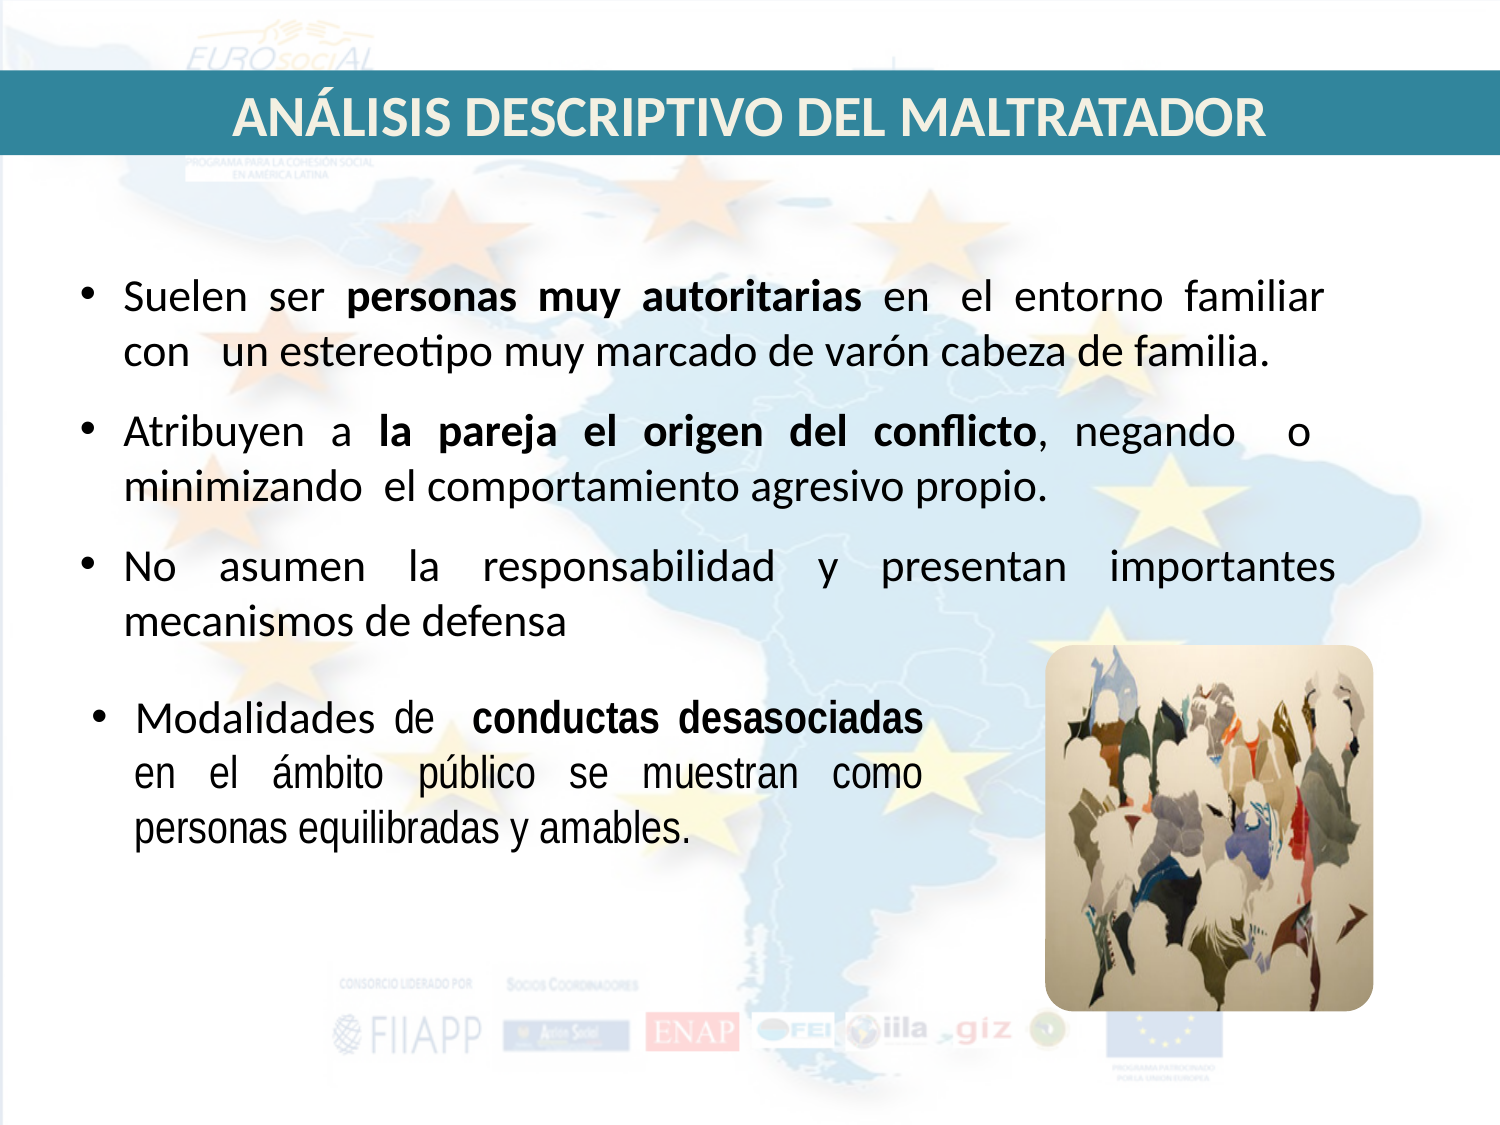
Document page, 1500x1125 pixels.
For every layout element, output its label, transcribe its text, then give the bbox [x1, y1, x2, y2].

text_box Suelen ser personas muy autoritarias en el entorno familiar con un estereotipo muy marcado de varón cabeza de familia. Atribuyen a la pareja el origen del conflicto, negando o minimizando el comportamiento agresivo propio. No asumen la responsabilidad y presentan importantes mecanismos de defensa [64, 257, 1353, 733]
text_box Modalidades de conductas desasociadas en el ámbito público se muestran como personas equilibradas y amables. [76, 680, 939, 861]
text_box ANÁLISIS DESCRIPTIVO DEL MALTRATADOR [0, 70, 1500, 156]
picture [1045, 644, 1374, 1012]
